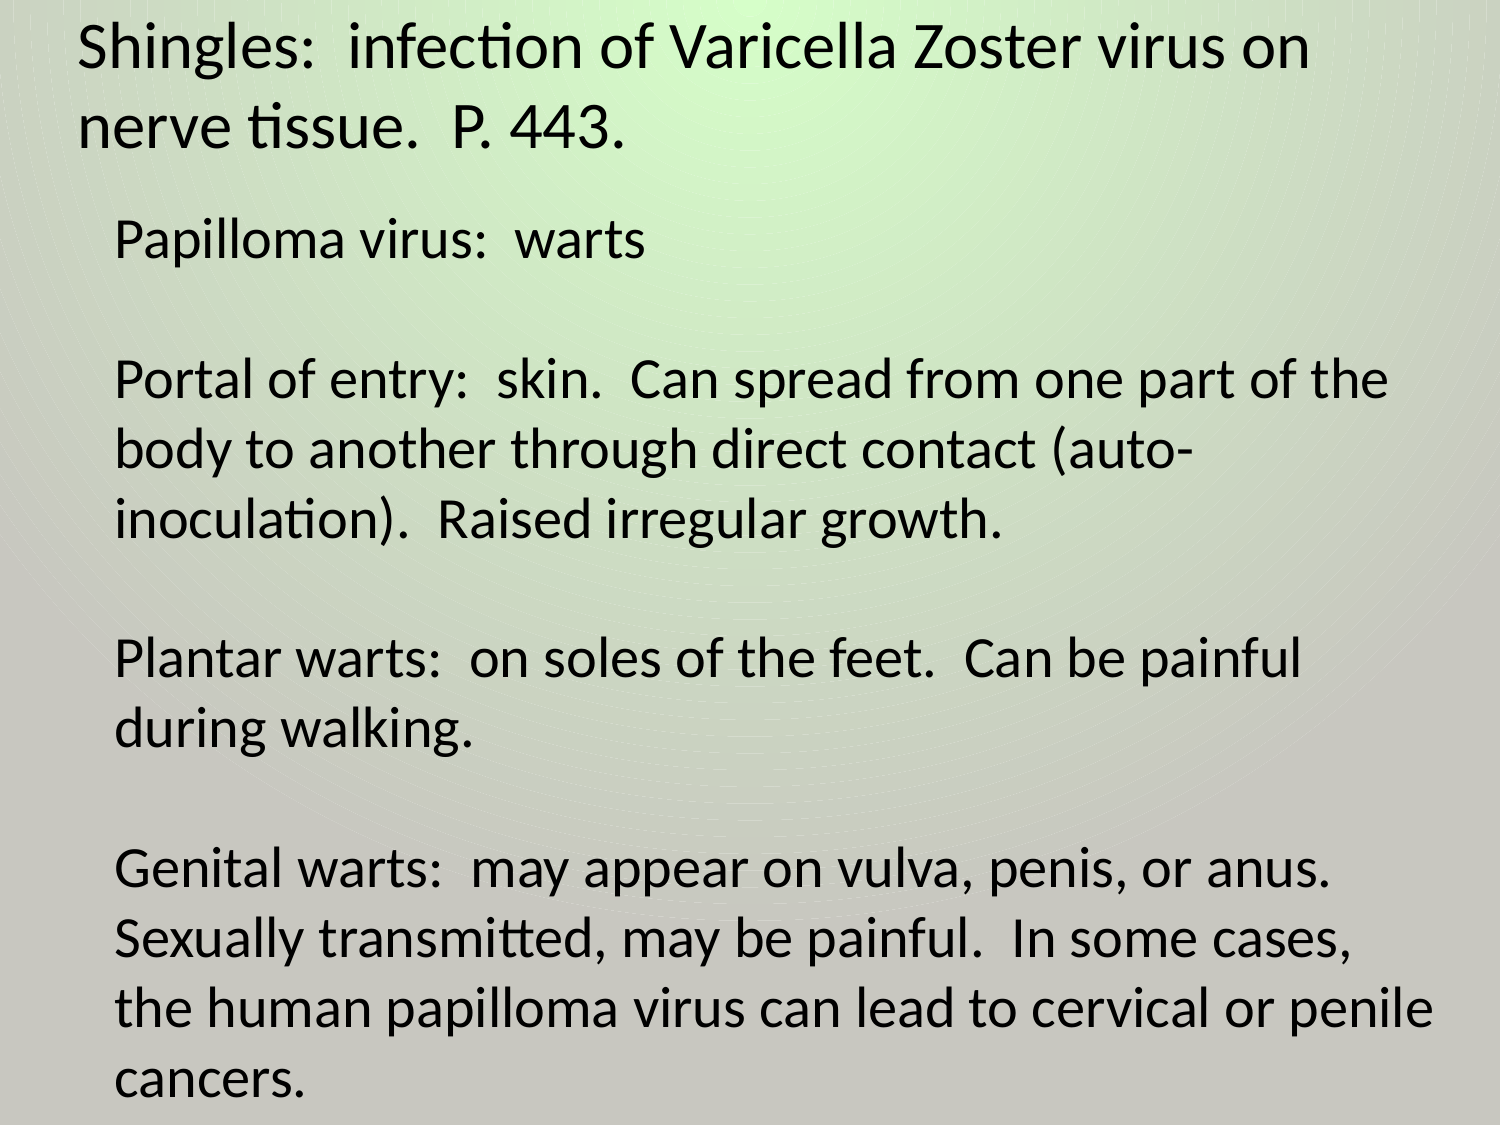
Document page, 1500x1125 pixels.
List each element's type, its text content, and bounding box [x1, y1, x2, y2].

text_box Papilloma virus: warts Portal of entry: skin. Can spread from one part of the body to another through direct contact (auto-inoculation). Raised irregular growth. Plantar warts: on soles of the feet. Can be painful during walking. Genital warts: may appear on vulva, penis, or anus. Sexually transmitted, may be painful. In some cases, the human papilloma virus can lead to cervical or penile cancers. [99, 192, 1450, 1117]
list Shingles: infection of Varicella Zoster virus on nerve tissue. P. 443. [62, 0, 1413, 220]
